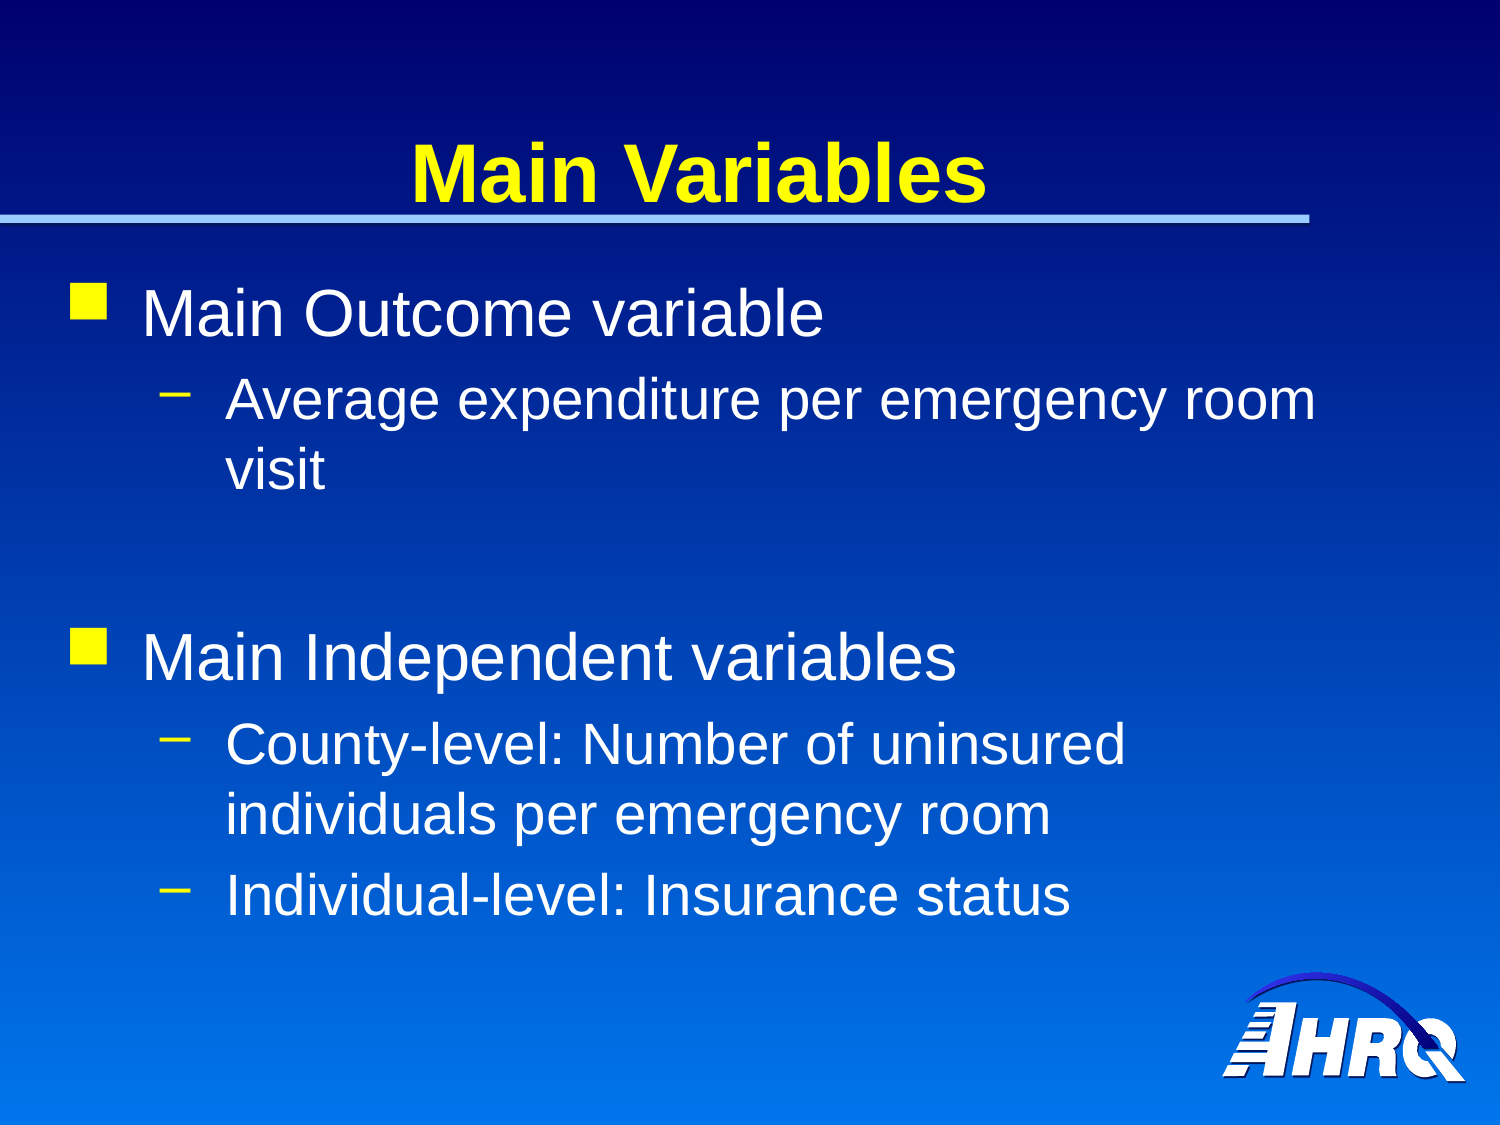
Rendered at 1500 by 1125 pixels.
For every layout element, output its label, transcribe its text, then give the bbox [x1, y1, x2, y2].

list Main Outcome variable Average expenditure per emergency room visit Main Independent variables County-level: Number of uninsured individuals per emergency room Individual-level: Insurance status [49, 261, 1401, 1006]
title Main Variables [66, 46, 1334, 229]
